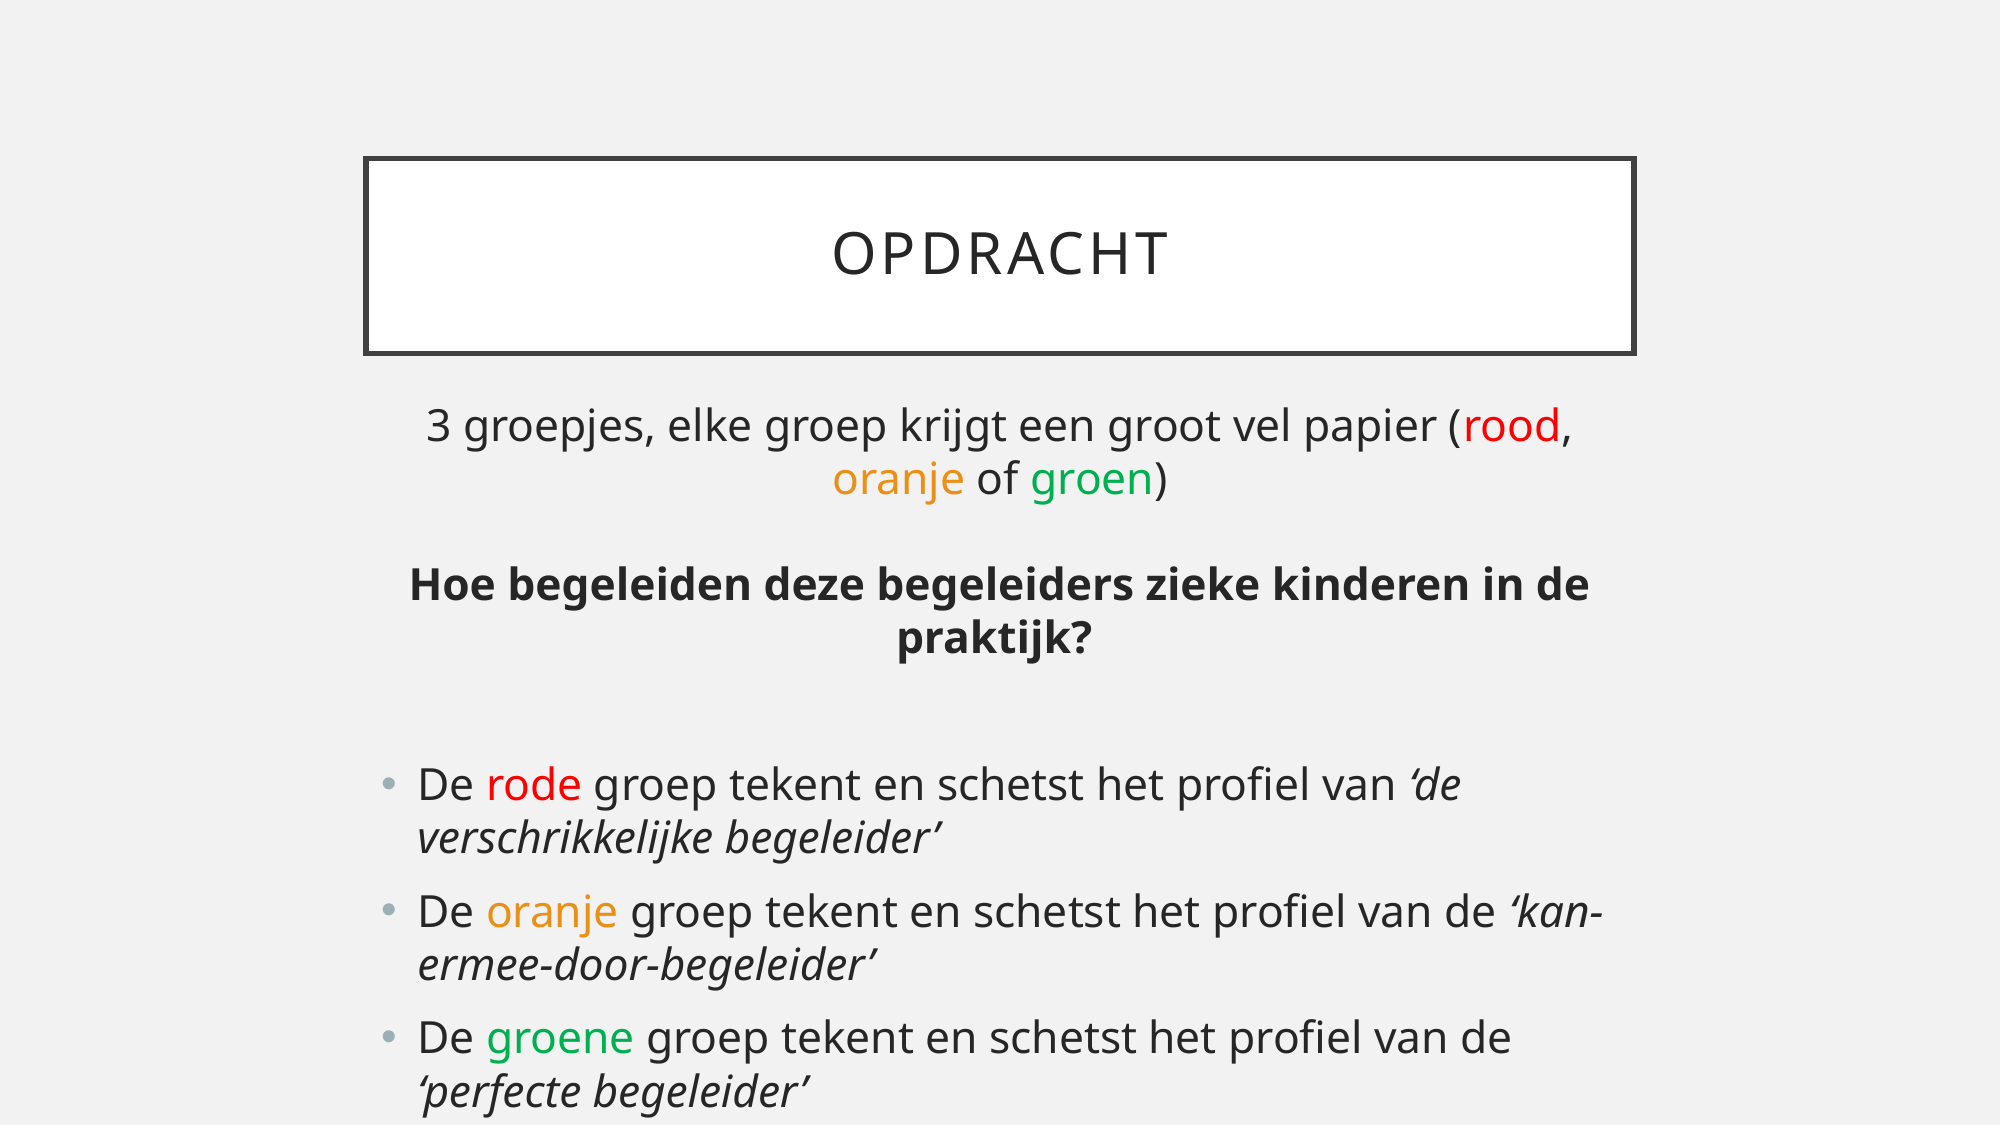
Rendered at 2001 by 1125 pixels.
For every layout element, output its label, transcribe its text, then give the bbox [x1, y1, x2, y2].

title opdracht [363, 156, 1637, 356]
list 3 groepjes, elke groep krijgt een groot vel papier (rood, oranje of groen) Hoe begeleiden deze begeleiders zieke kinderen in de praktijk? De rode groep tekent en schetst het profiel van ‘de verschrikkelijke begeleider’ De oranje groep tekent en schetst het profiel van de ‘kan-ermee-door-begeleider’ De groene groep tekent en schetst het profiel van de ‘perfecte begeleider’ [366, 389, 1634, 1125]
